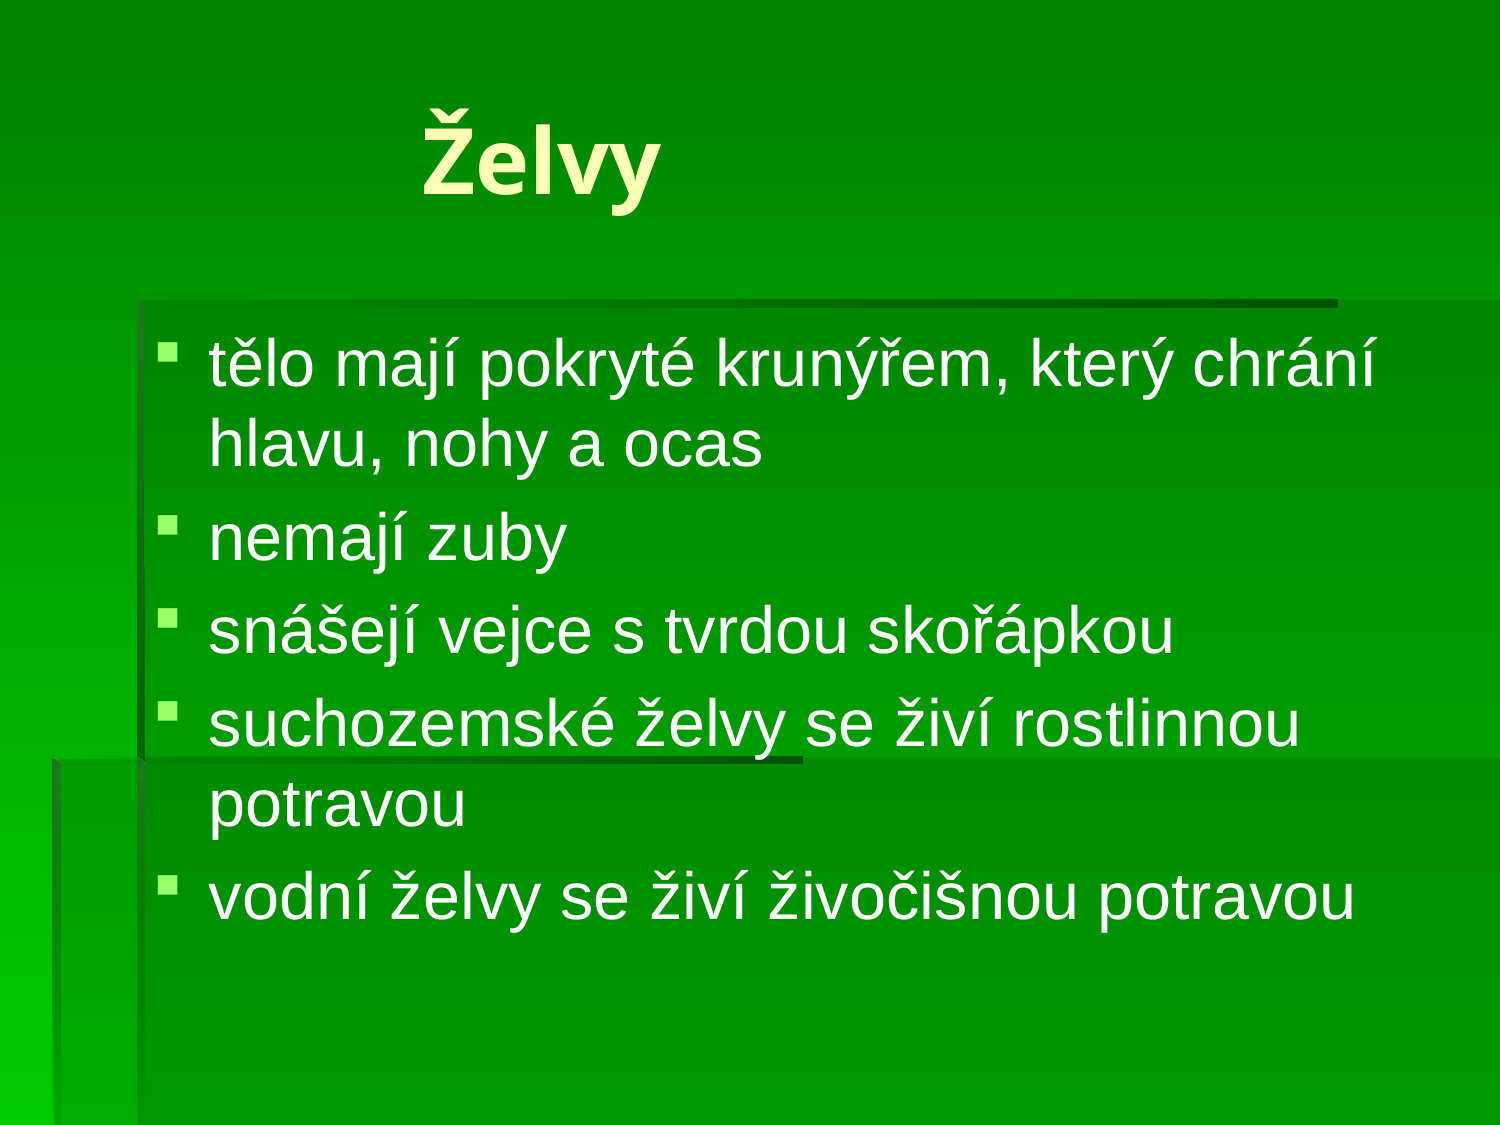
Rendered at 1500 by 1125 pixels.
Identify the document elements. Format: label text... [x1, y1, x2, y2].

list tělo mají pokryté krunýřem, který chrání hlavu, nohy a ocas nemají zuby snášejí vejce s tvrdou skořápkou suchozemské želvy se živí rostlinnou potravou vodní želvy se živí živočišnou potravou [137, 312, 1452, 1001]
title Želvy [74, 39, 1451, 276]
